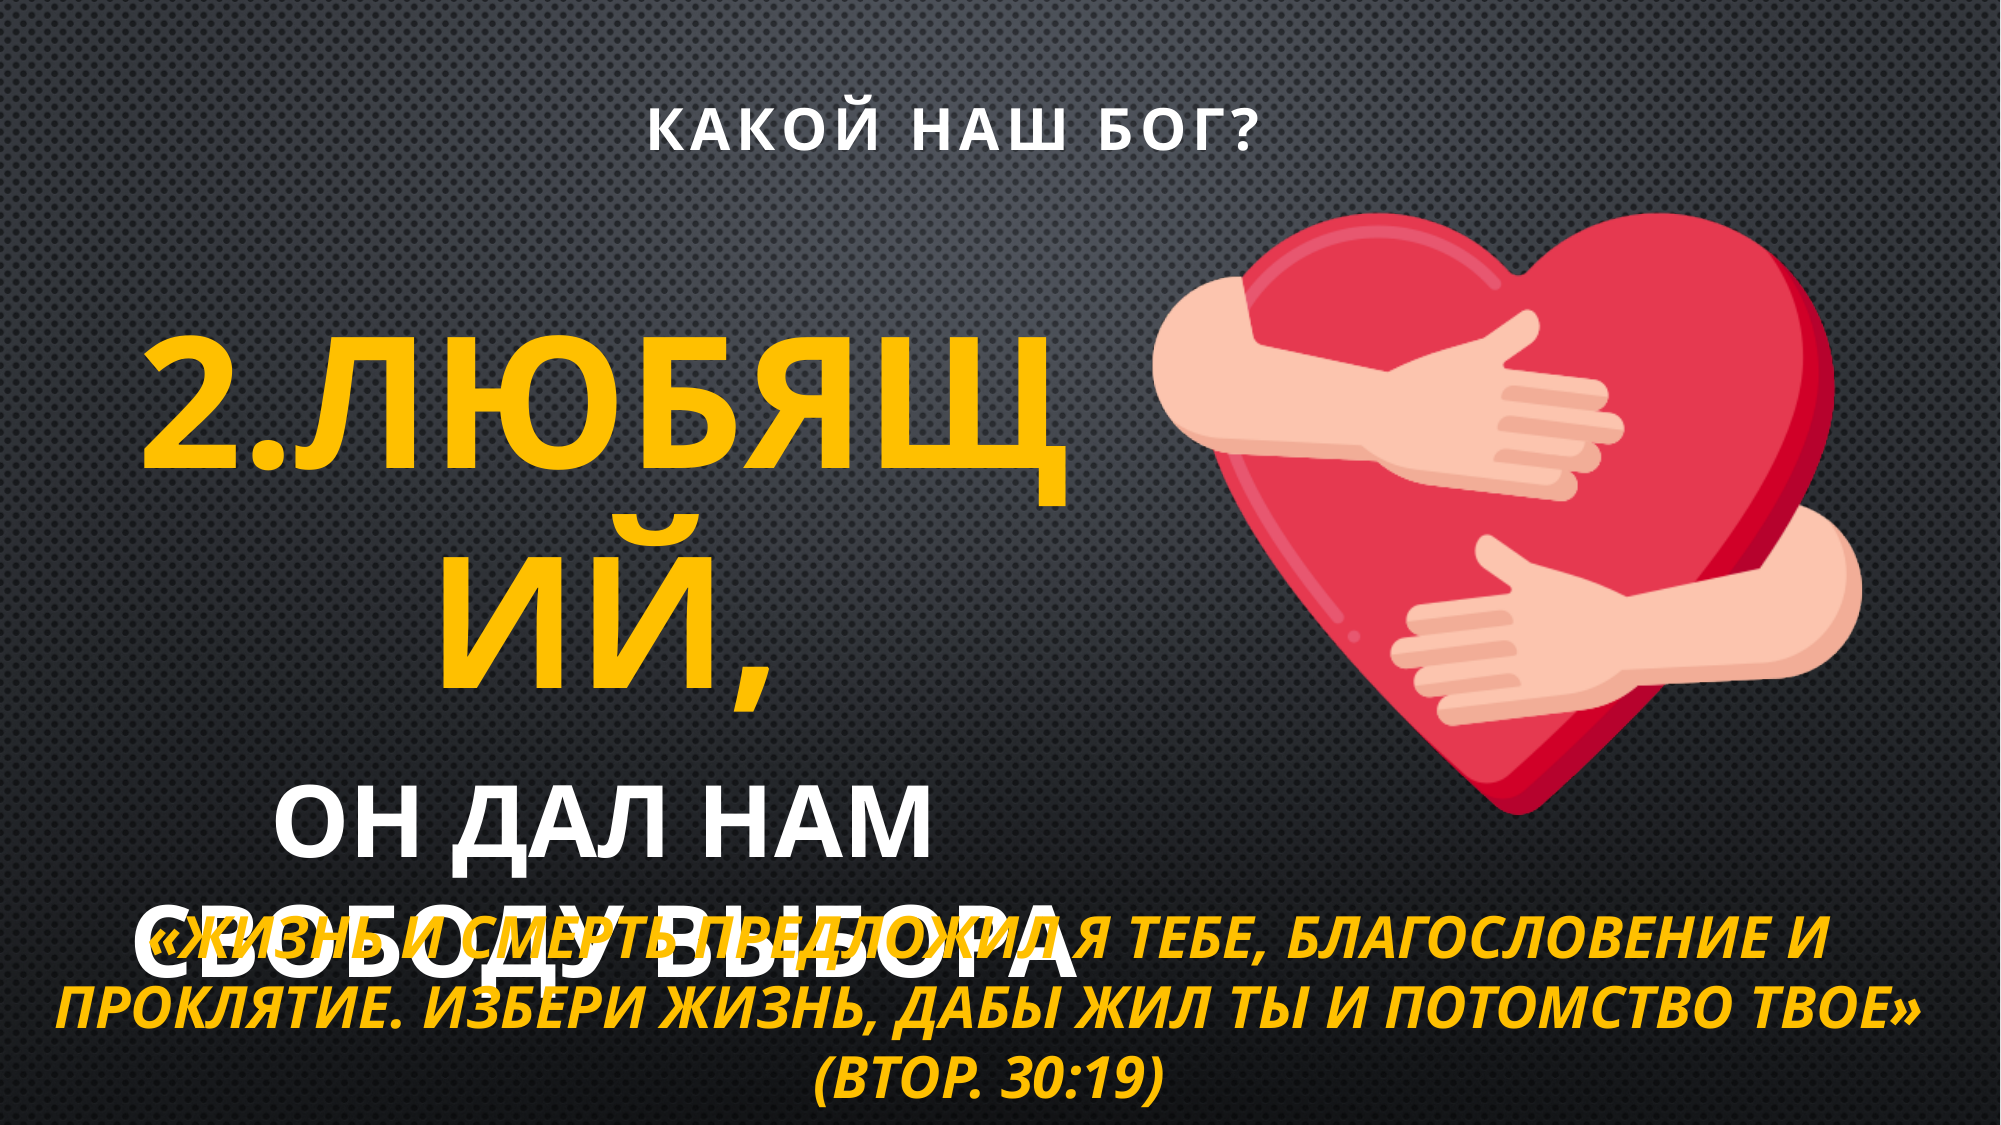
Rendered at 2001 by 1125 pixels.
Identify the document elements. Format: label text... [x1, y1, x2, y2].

picture [1118, 113, 1919, 915]
text_box «жизнь и смерть предложил я тебе, благословение и проклятие. Избери жизнь, дабы жил ты и потомство твое» (ВТОР. 30:19) [11, 892, 1968, 1043]
text_box КАКОЙ НАШ БОГ? [327, 84, 1578, 170]
subtitle 2.Любящий, Он дал нам свободу выбора [53, 277, 1118, 532]
